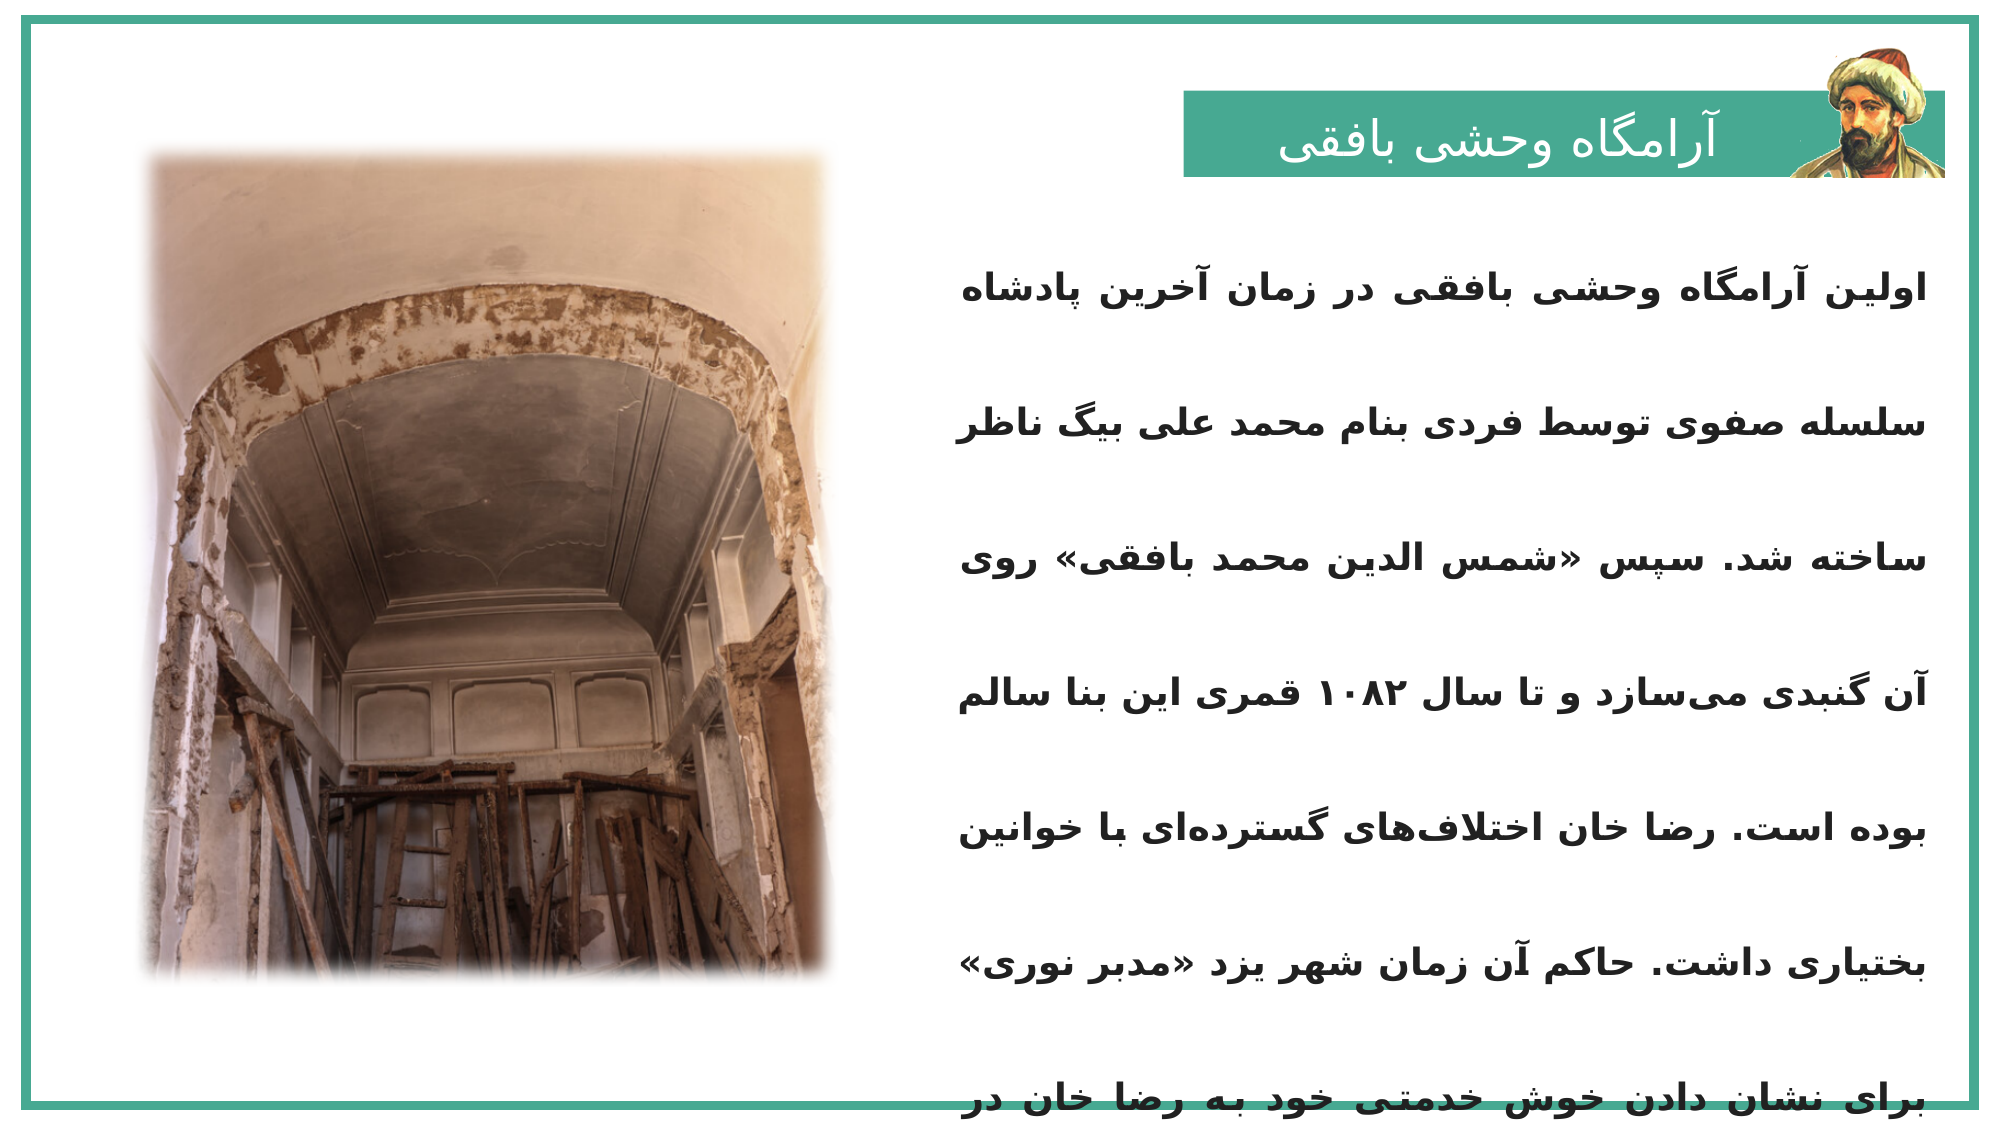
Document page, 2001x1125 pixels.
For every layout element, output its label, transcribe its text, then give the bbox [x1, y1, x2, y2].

picture [133, 138, 840, 987]
text_box آرامگاه وحشی بافقی کجاست؟ [1171, 99, 1825, 234]
picture [1784, 7, 1945, 178]
text_box اولین آرامگاه وحشی بافقی در زمان آخرین پادشاه سلسله صفوی توسط فردی بنام محمد علی بیگ ناظر ساخته شد. سپس «شمس الدین محمد بافقی» روی آن گنبدی می‌سازد و تا سال ۱۰۸۲ قمری این بنا سالم بوده است. رضا خان اختلاف‌های گسترده‌ای با خوانین بختیاری داشت. حاکم آن زمان شهر یزد «مدبر نوری» برای نشان دادن خوش خدمتی خود به رضا خان در سال ۱۳۱۲ این بنا را تخریب می‌کند. [942, 165, 1943, 1125]
